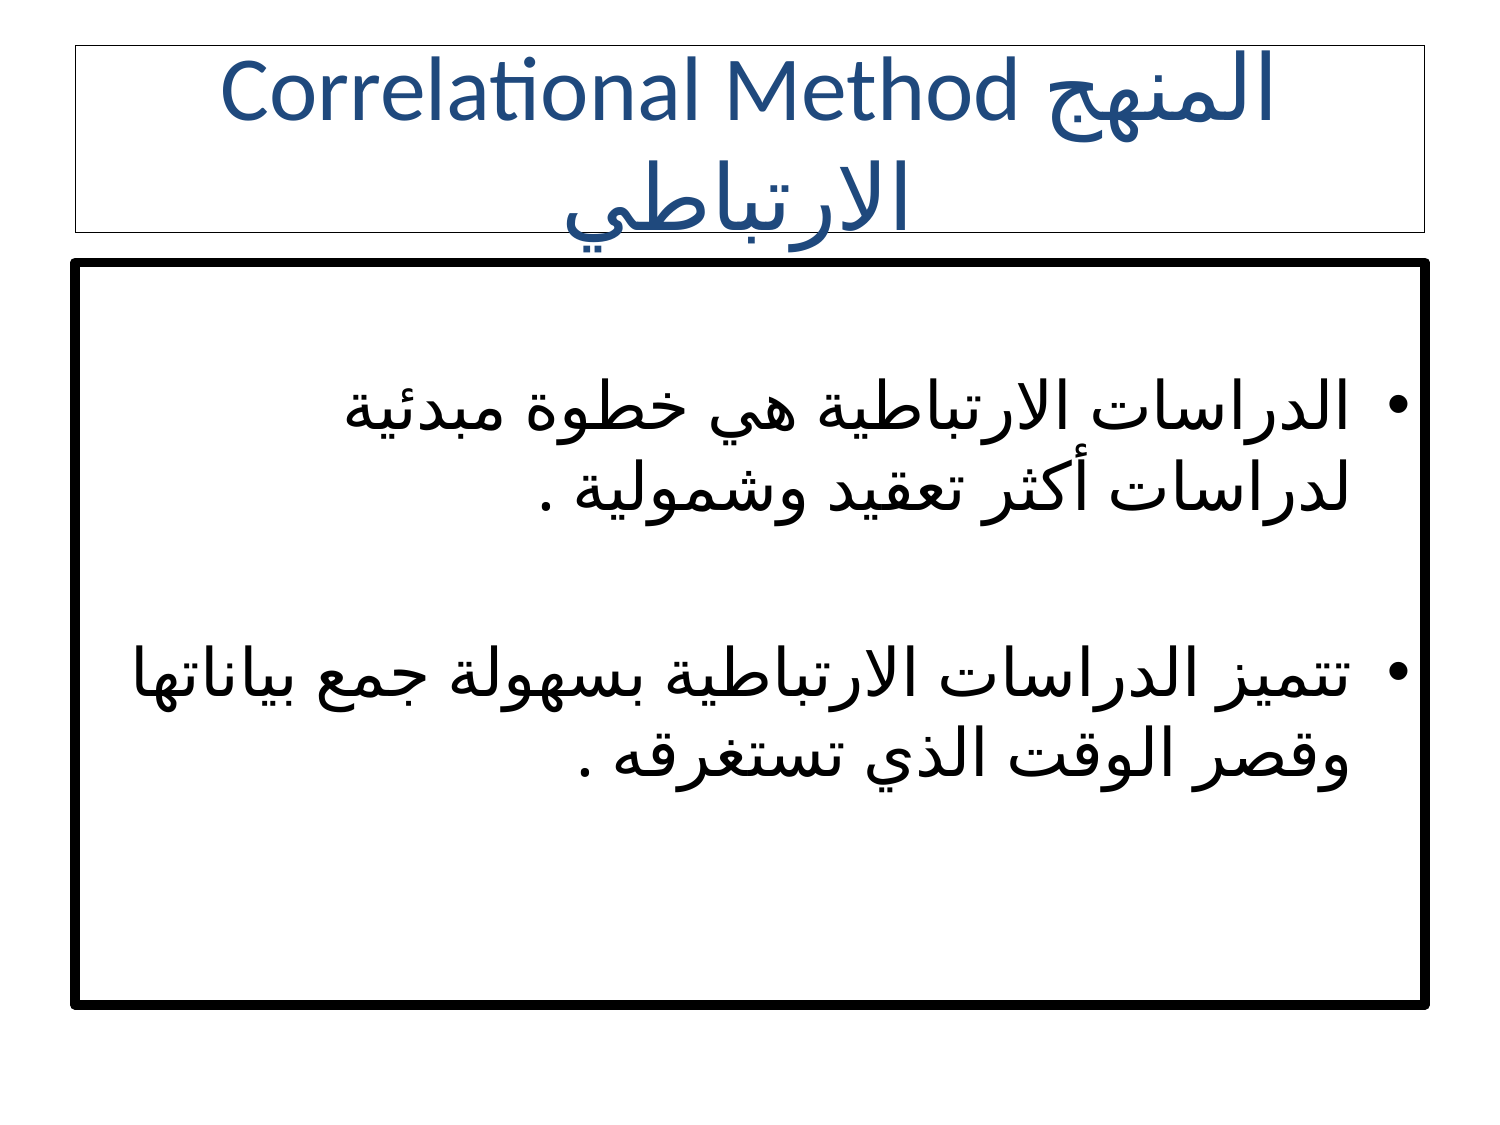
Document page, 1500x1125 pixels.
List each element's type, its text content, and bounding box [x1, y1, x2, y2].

title Correlational Method المنهج الارتباطي [75, 45, 1425, 233]
list الدراسات الارتباطية هي خطوة مبدئية لدراسات أكثر تعقيد وشمولية . تتميز الدراسات الارتباطية بسهولة جمع بياناتها وقصر الوقت الذي تستغرقه . [75, 262, 1425, 1005]
